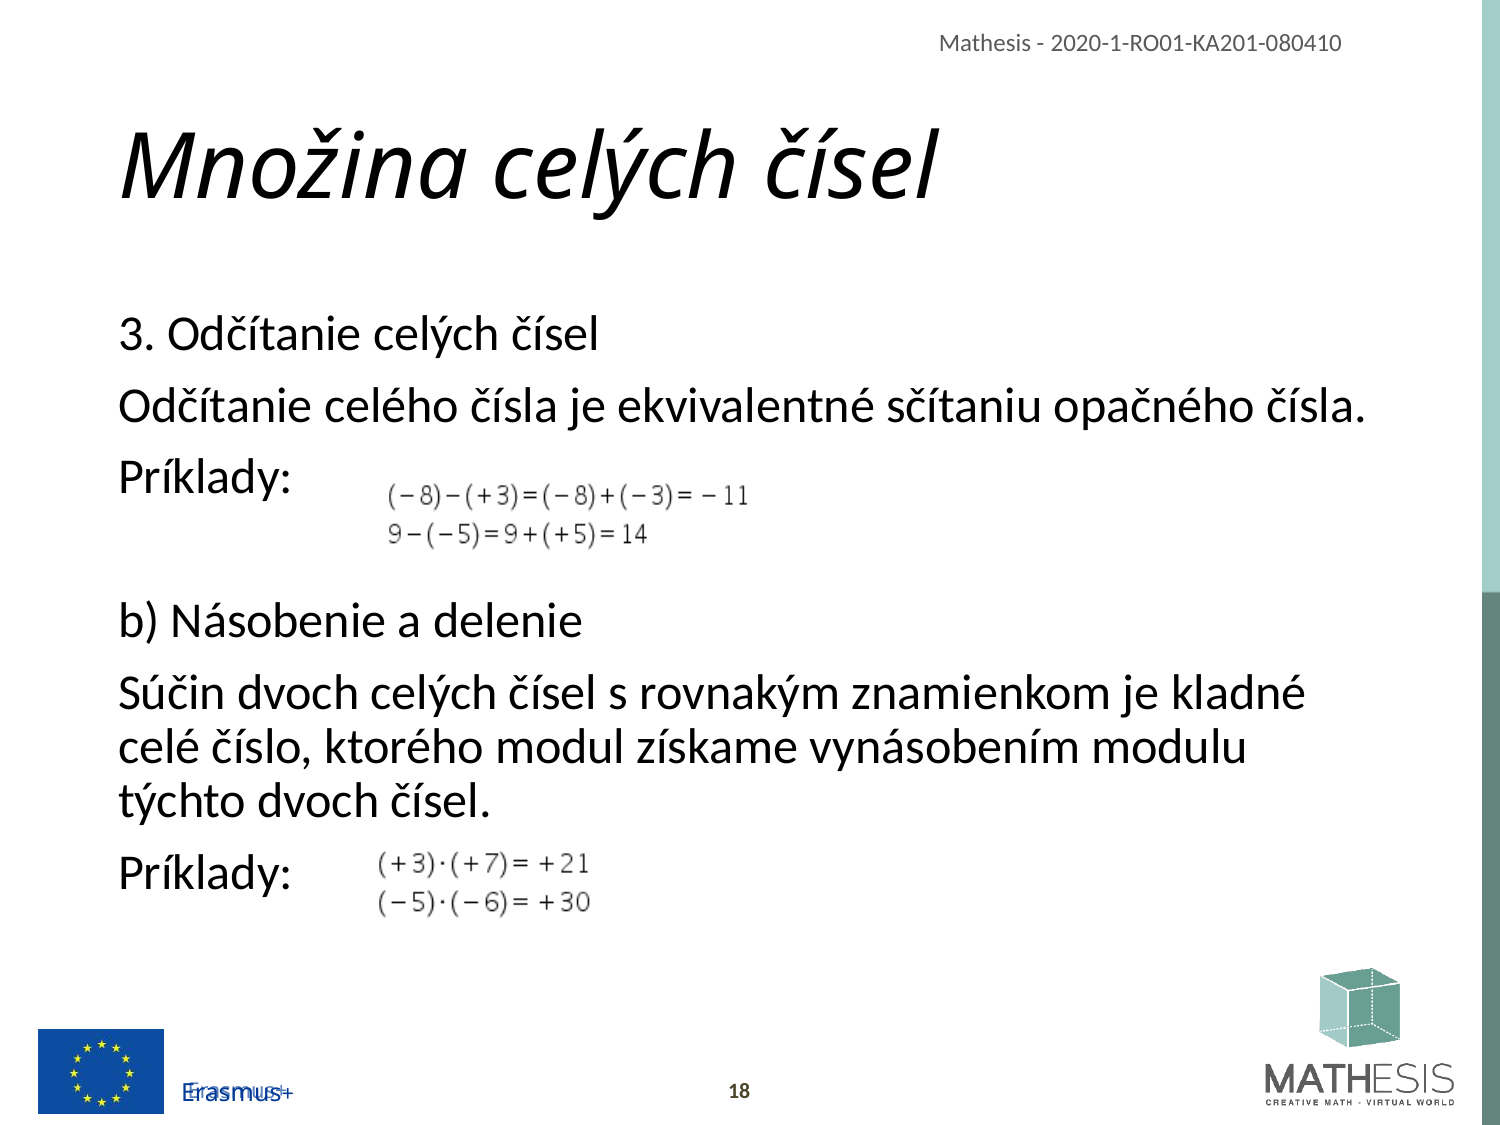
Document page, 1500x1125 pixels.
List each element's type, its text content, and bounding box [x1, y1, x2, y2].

picture [388, 476, 750, 550]
list 3. Odčítanie celých čísel Odčítanie celého čísla je ekvivalentné sčítaniu opačného čísla. Príklady: b) Násobenie a delenie Súčin dvoch celých čísel s rovnakým znamienkom je kladné celé číslo, ktorého modul získame vynásobením modulu týchto dvoch čísel. Príklady: [103, 299, 1397, 918]
title Množina celých čísel [103, 59, 1397, 278]
picture [38, 1029, 164, 1114]
picture [378, 844, 591, 918]
